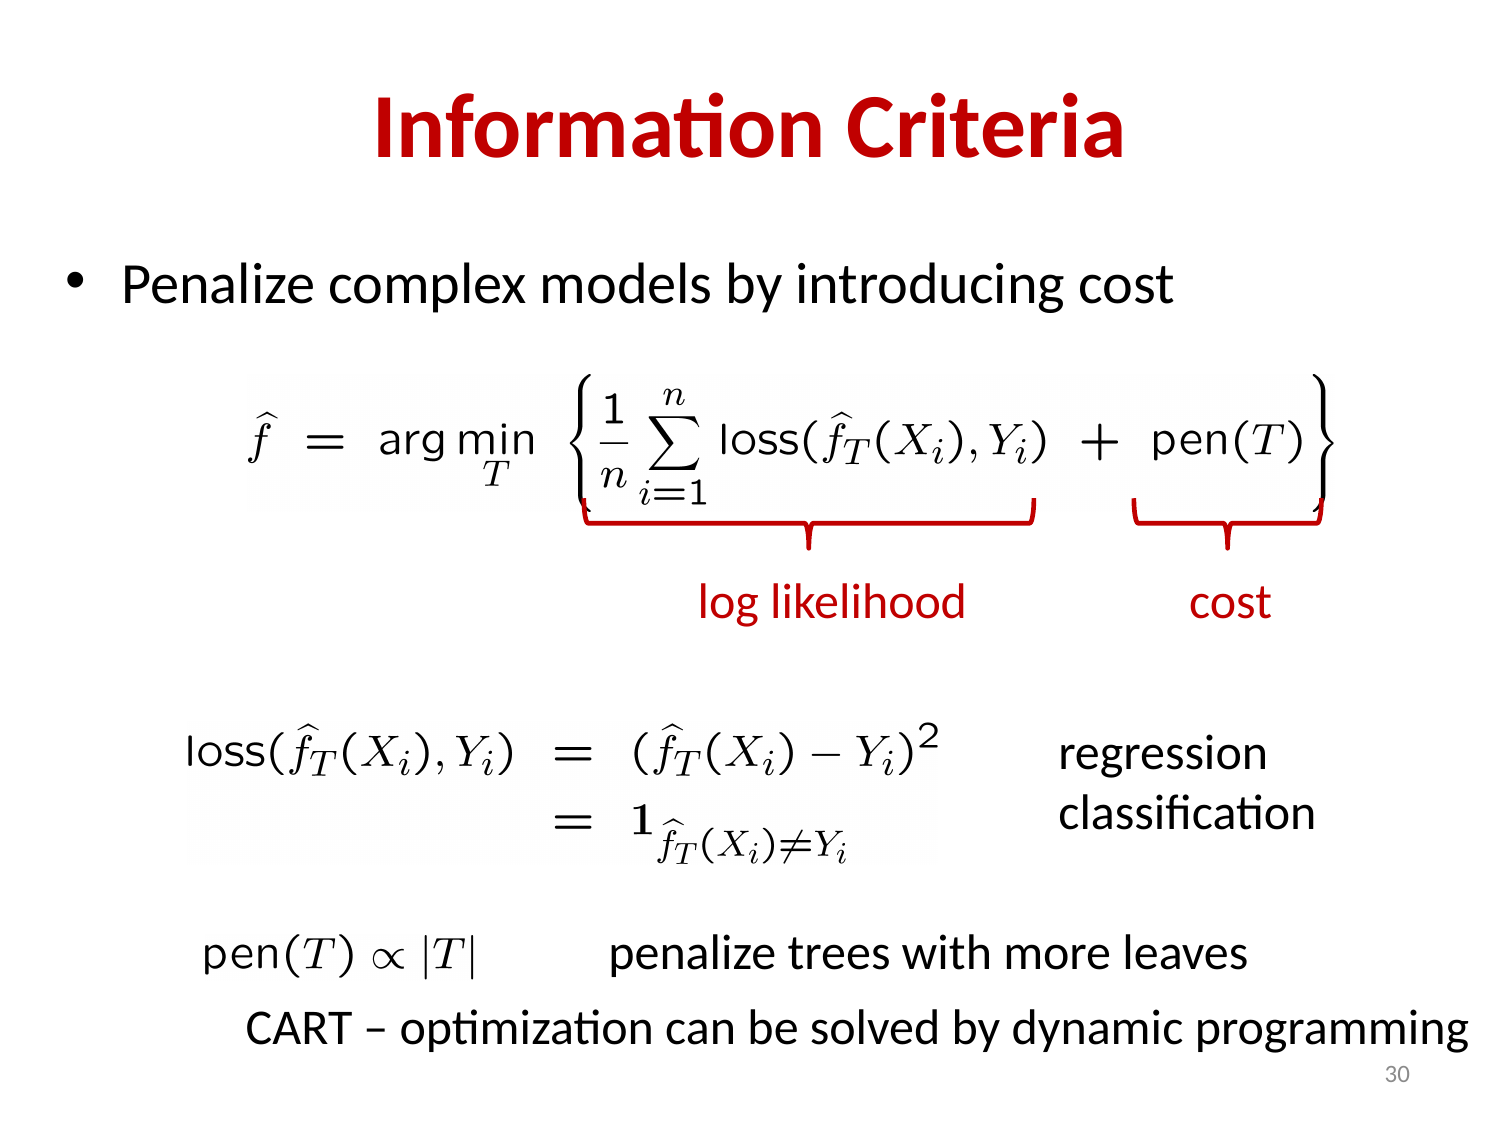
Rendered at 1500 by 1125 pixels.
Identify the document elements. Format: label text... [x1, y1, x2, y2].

list Penalize complex models by introducing cost [50, 242, 1450, 980]
text_box [1135, 521, 1320, 550]
picture [247, 374, 1335, 512]
text_box Information Criteria [50, 0, 1450, 242]
slide_number 30 [1074, 1063, 1425, 1103]
text_box [585, 521, 1033, 550]
text_box log likelihood [682, 560, 983, 636]
text_box cost [1174, 560, 1287, 636]
text_box regression classification penalize trees with more leaves [143, 712, 1332, 988]
text_box CART – optimization can be solved by dynamic programming [230, 987, 1485, 1063]
picture [204, 933, 475, 981]
picture [187, 721, 938, 865]
